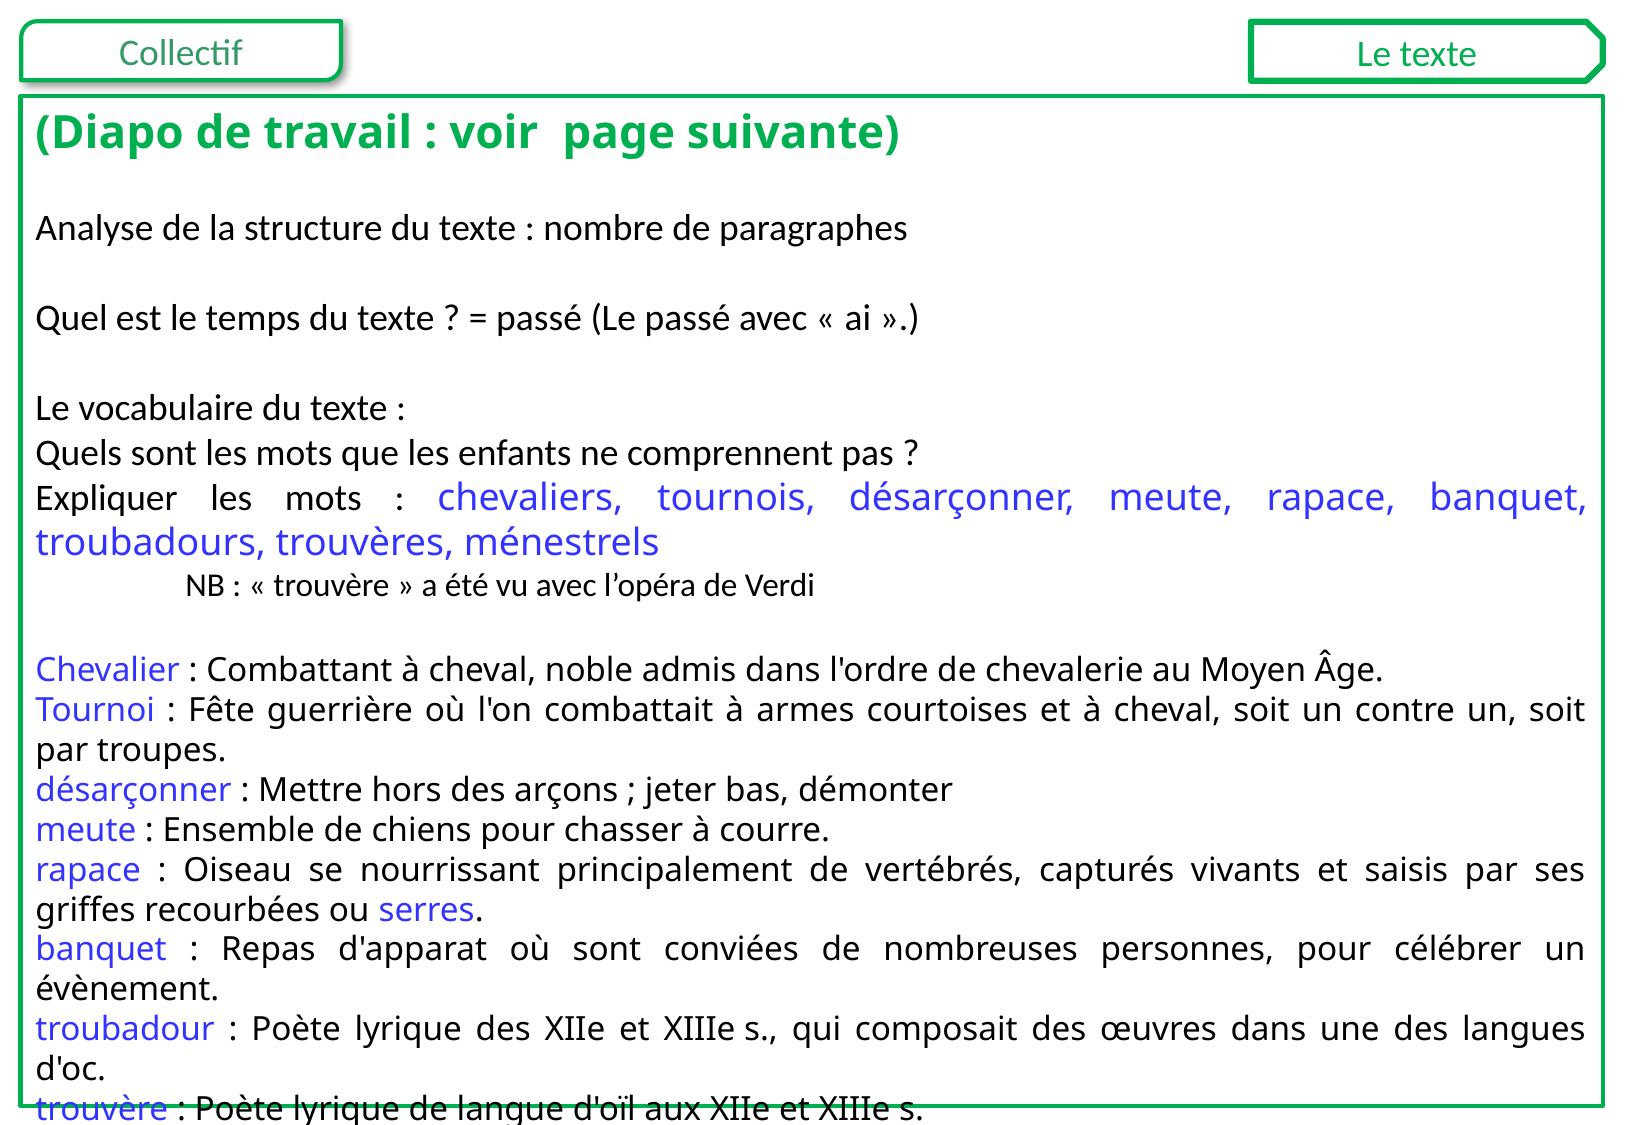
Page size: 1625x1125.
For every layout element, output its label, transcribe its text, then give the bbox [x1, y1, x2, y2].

list Le texte [1250, 21, 1584, 81]
list (Diapo de travail : voir page suivante) Analyse de la structure du texte : nombre de paragraphes Quel est le temps du texte ? = passé (Le passé avec « ai ».) Le vocabulaire du texte : Quels sont les mots que les enfants ne comprennent pas ? Expliquer les mots : chevaliers, tournois, désarçonner, meute, rapace, banquet, troubadours, trouvères, ménestrels NB : « trouvère » a été vu avec l’opéra de Verdi Chevalier : Combattant à cheval, noble admis dans l'ordre de chevalerie au Moyen Âge. Tournoi : Fête guerrière où l'on combattait à armes courtoises et à cheval, soit un contre un, soit par troupes. désarçonner : Mettre hors des arçons ; jeter bas, démonter meute : Ensemble de chiens pour chasser à courre. rapace : Oiseau se nourrissant principalement de vertébrés, capturés vivants et saisis par ses griffes recourbées ou serres. banquet : Repas d'apparat où sont conviées de nombreuses personnes, pour célébrer un évènement. troubadour : Poète lyrique des XIIe et XIIIe s., qui composait des œuvres dans une des langues d'oc. trouvère : Poète lyrique de langue d'oïl aux XIIe et XIIIe s. ménestrel : Dans la société féodale des XIIe et XIIIe s., jongleur attaché à un seigneur, souvent trouvère lui-même. [18, 94, 1605, 1108]
